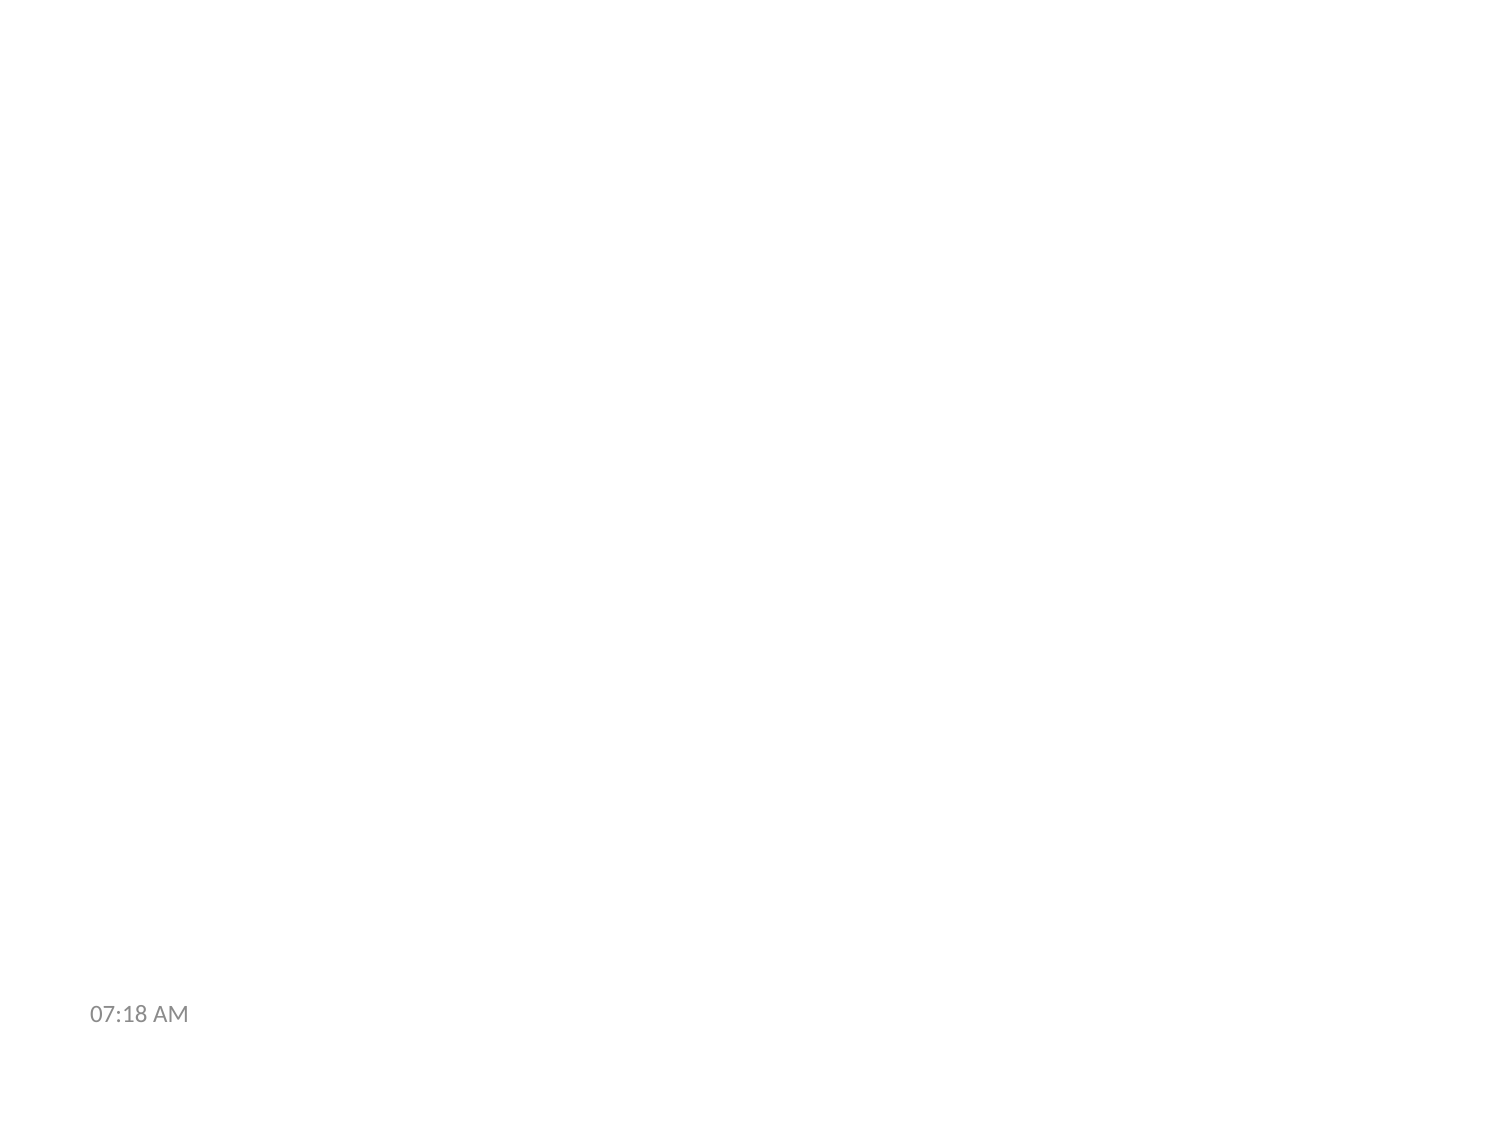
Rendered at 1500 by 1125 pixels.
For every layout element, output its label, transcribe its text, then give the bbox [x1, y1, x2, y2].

text_box 3:35 PM [75, 982, 425, 1043]
